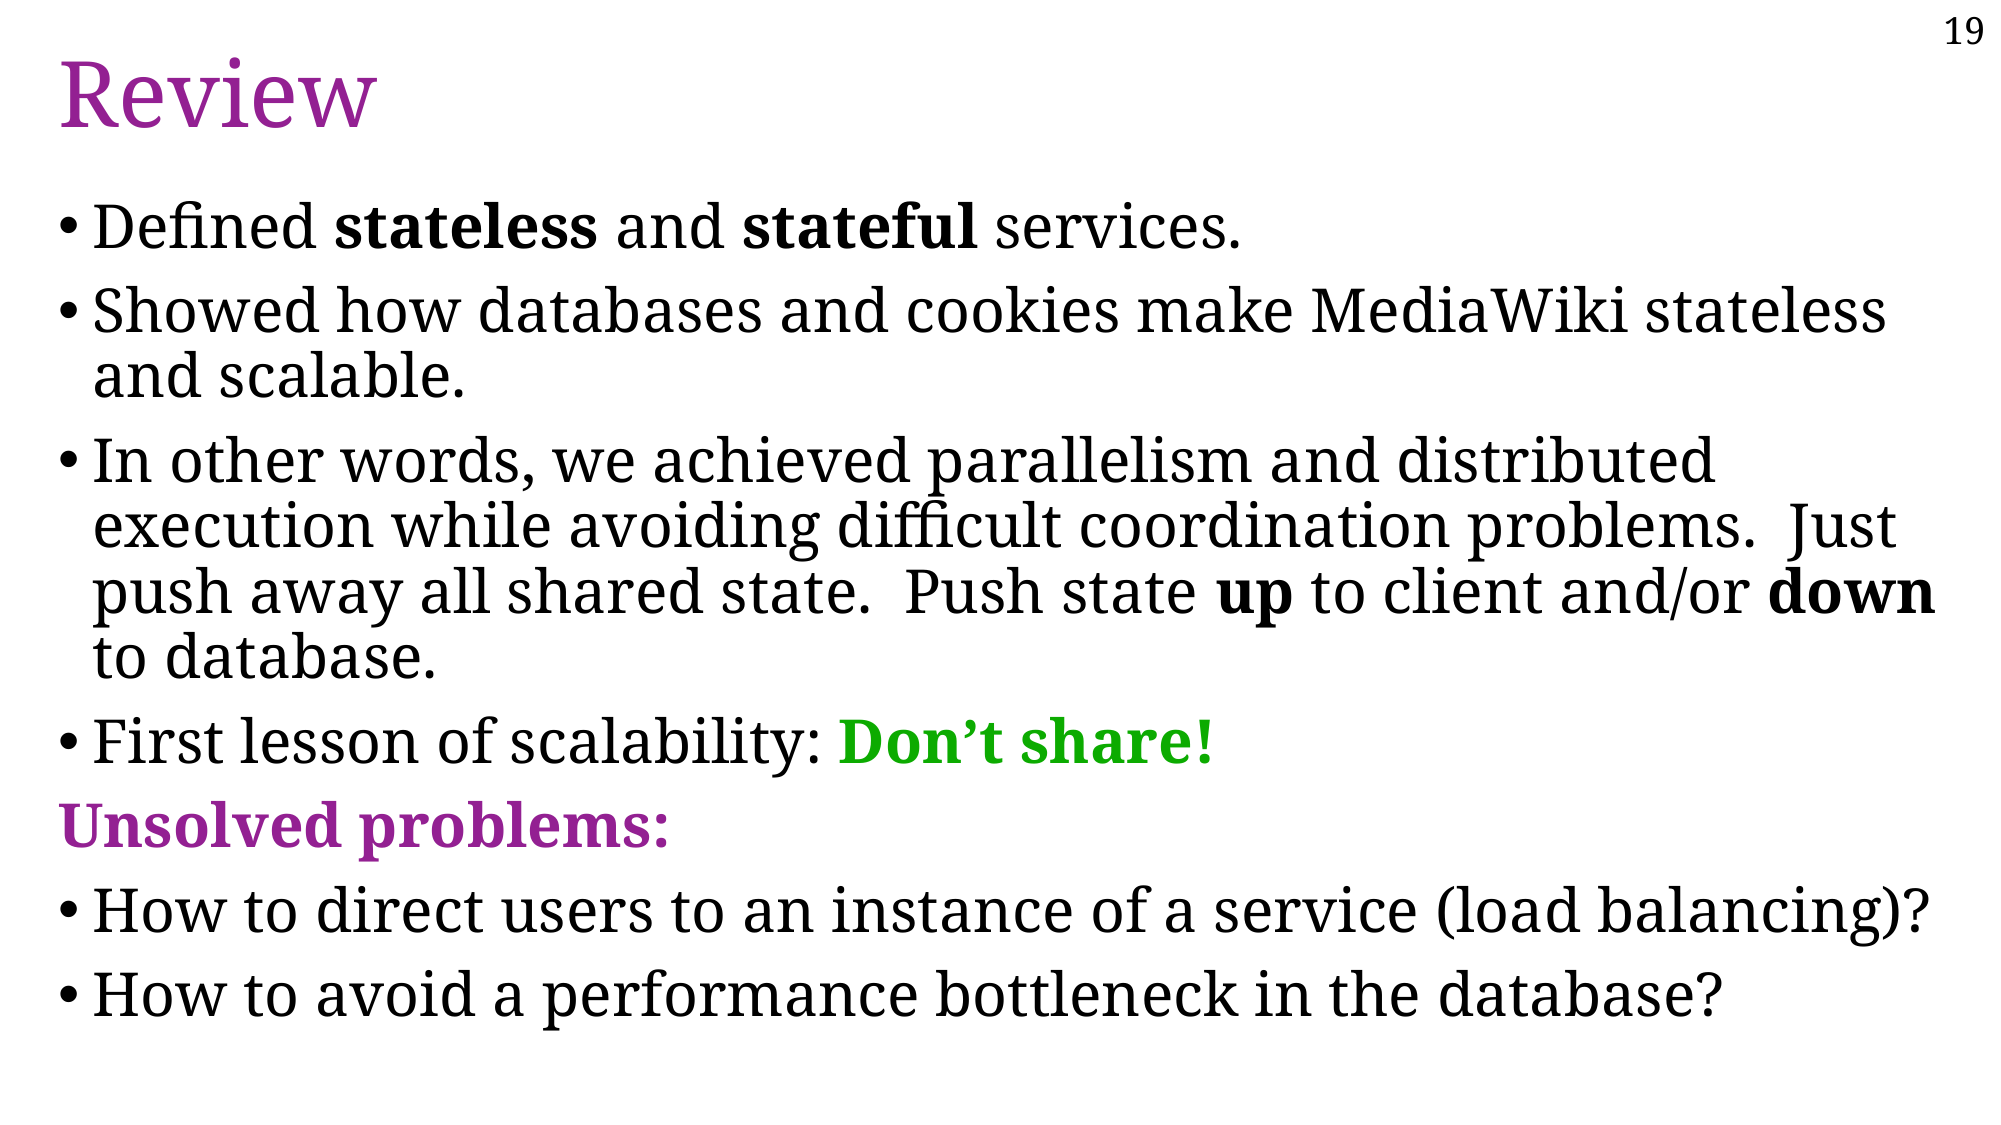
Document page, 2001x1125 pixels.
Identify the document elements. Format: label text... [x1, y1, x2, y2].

title Review [43, 25, 1953, 171]
list Defined stateless and stateful services. Showed how databases and cookies make MediaWiki stateless and scalable. In other words, we achieved parallelism and distributed execution while avoiding difficult coordination problems. Just push away all shared state. Push state up to client and/or down to database. First lesson of scalability: Don’t share! Unsolved problems: How to direct users to an instance of a service (load balancing)? How to avoid a performance bottleneck in the database? [43, 188, 1953, 1106]
text_box 19 [1901, 0, 2000, 60]
